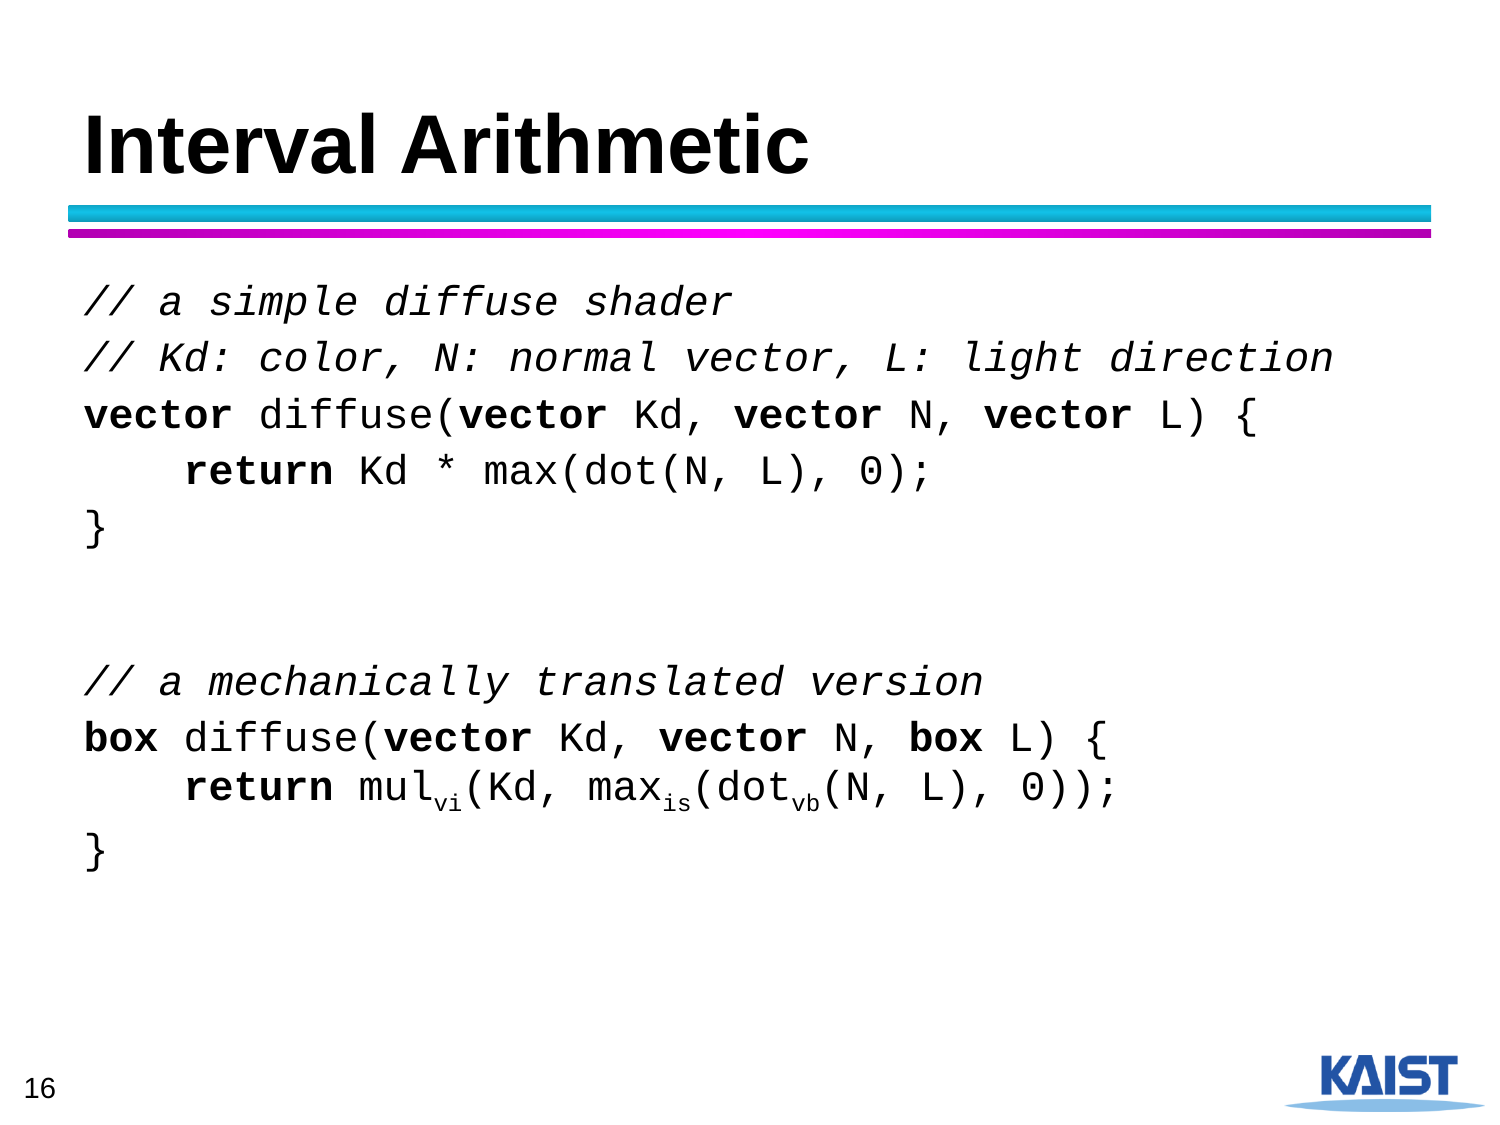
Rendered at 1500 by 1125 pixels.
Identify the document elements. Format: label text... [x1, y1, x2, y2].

picture [1284, 1055, 1485, 1112]
list // a simple diffuse shader // Kd: color, N: normal vector, L: light direction vector diffuse(vector Kd, vector N, vector L) { return Kd * max(dot(N, L), 0); } // a mechanically translated version box diffuse(vector Kd, vector N, box L) { return mulvi(Kd, maxis(dotvb(N, L), 0)); } [68, 259, 1434, 1093]
title Interval Arithmetic [68, 48, 1428, 199]
